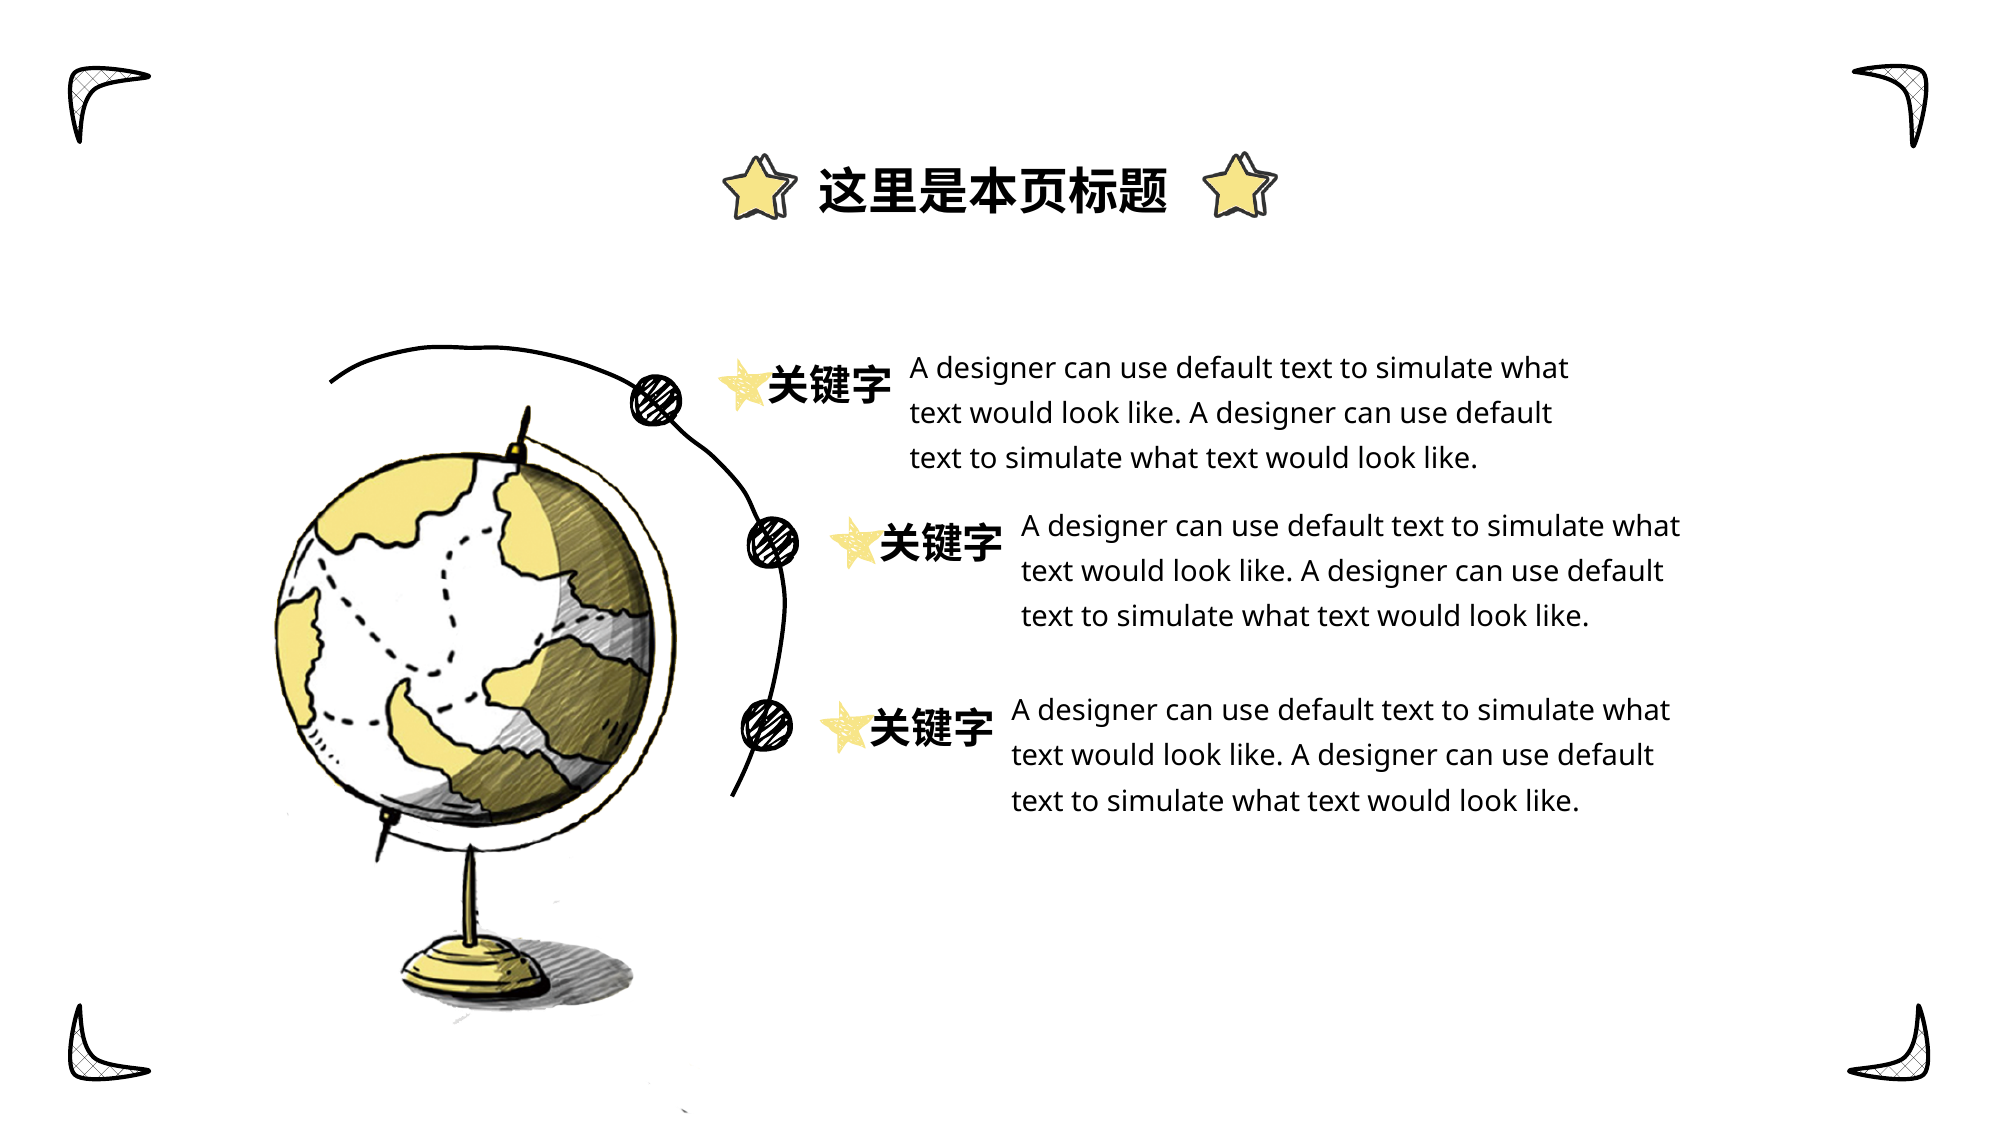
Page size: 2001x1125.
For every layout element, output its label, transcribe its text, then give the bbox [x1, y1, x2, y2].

text_box [629, 374, 683, 405]
text_box [329, 345, 634, 405]
text_box [1848, 1004, 1930, 1081]
text_box [639, 392, 646, 403]
text_box 这里是本页标题 [801, 151, 1186, 227]
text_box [722, 153, 798, 220]
text_box [834, 700, 875, 754]
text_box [1202, 151, 1278, 218]
text_box [69, 66, 151, 143]
text_box 关键字 [854, 694, 1021, 759]
text_box A designer can use default text to simulate what text would look like. A designer can use default text to simulate what text would look like. [894, 331, 1599, 483]
picture [12, 405, 834, 1115]
text_box A designer can use default text to simulate what text would look like. A designer can use default text to simulate what text would look like. [1006, 488, 1711, 640]
text_box [1852, 64, 1928, 148]
text_box A designer can use default text to simulate what text would look like. A designer can use default text to simulate what text would look like. [996, 673, 1701, 825]
text_box [834, 516, 885, 570]
text_box 关键字 [864, 509, 1031, 575]
text_box 关键字 [753, 351, 920, 417]
text_box [717, 358, 773, 405]
